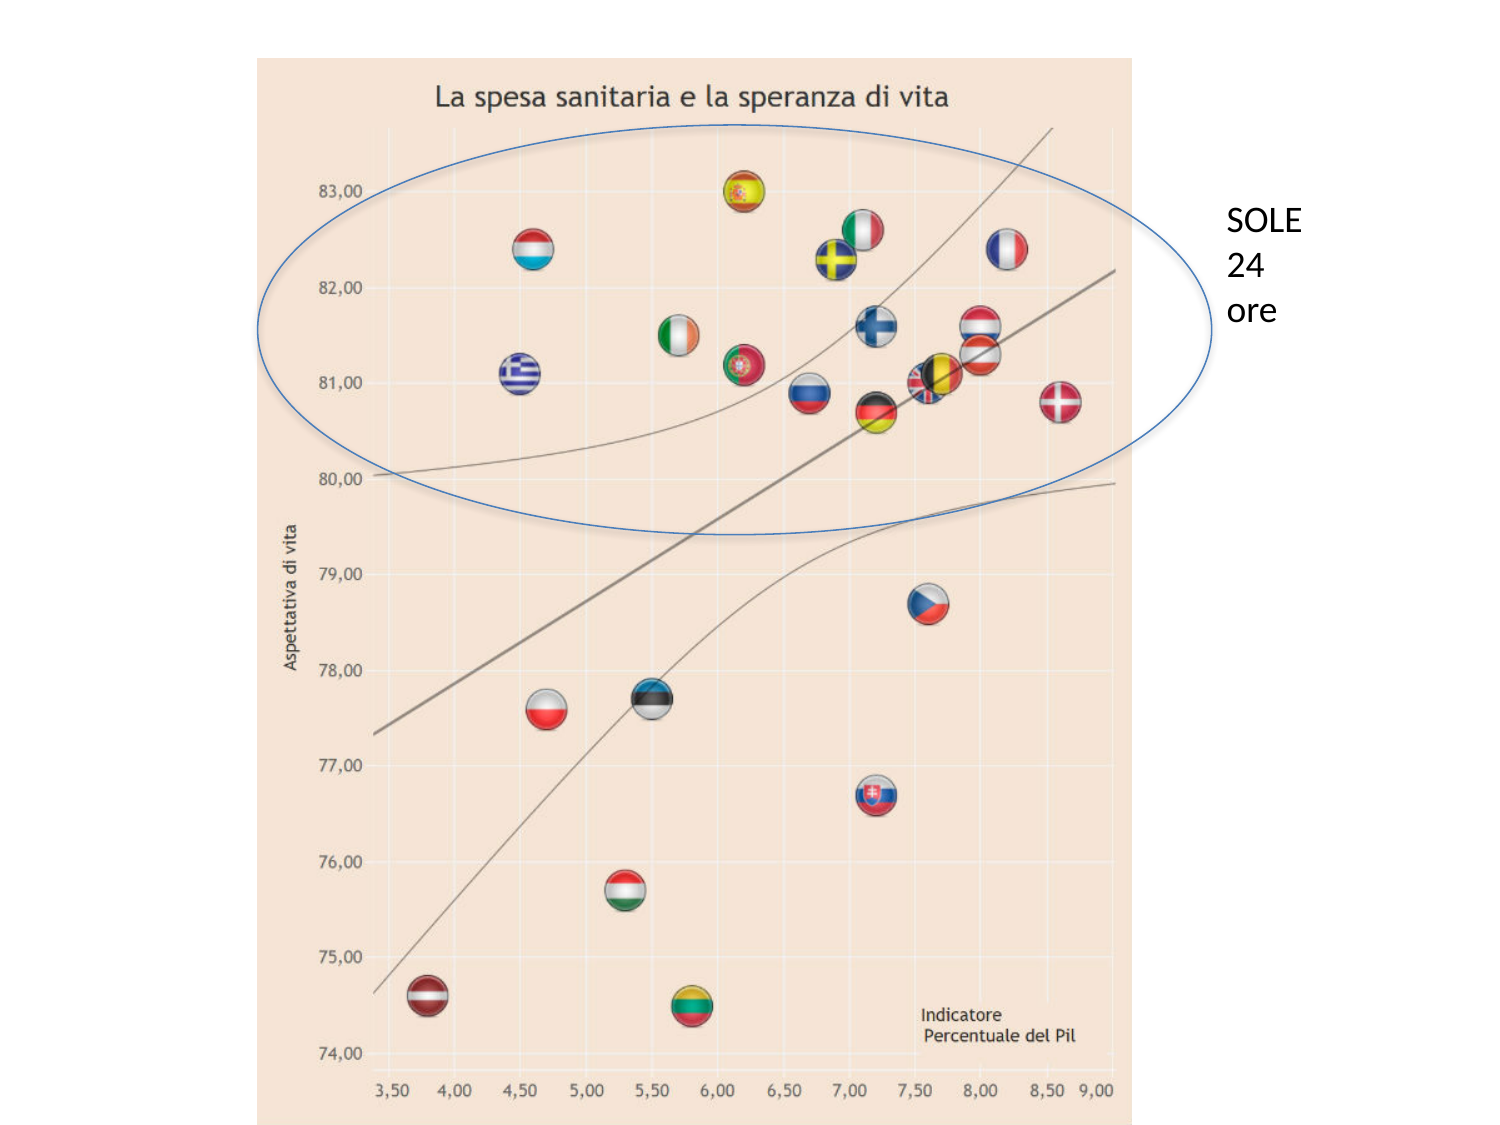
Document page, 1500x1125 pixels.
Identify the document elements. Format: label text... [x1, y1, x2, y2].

picture [257, 58, 1133, 1125]
text_box SOLE 24 ore [1211, 187, 1330, 338]
text_box [1137, 218, 1213, 441]
